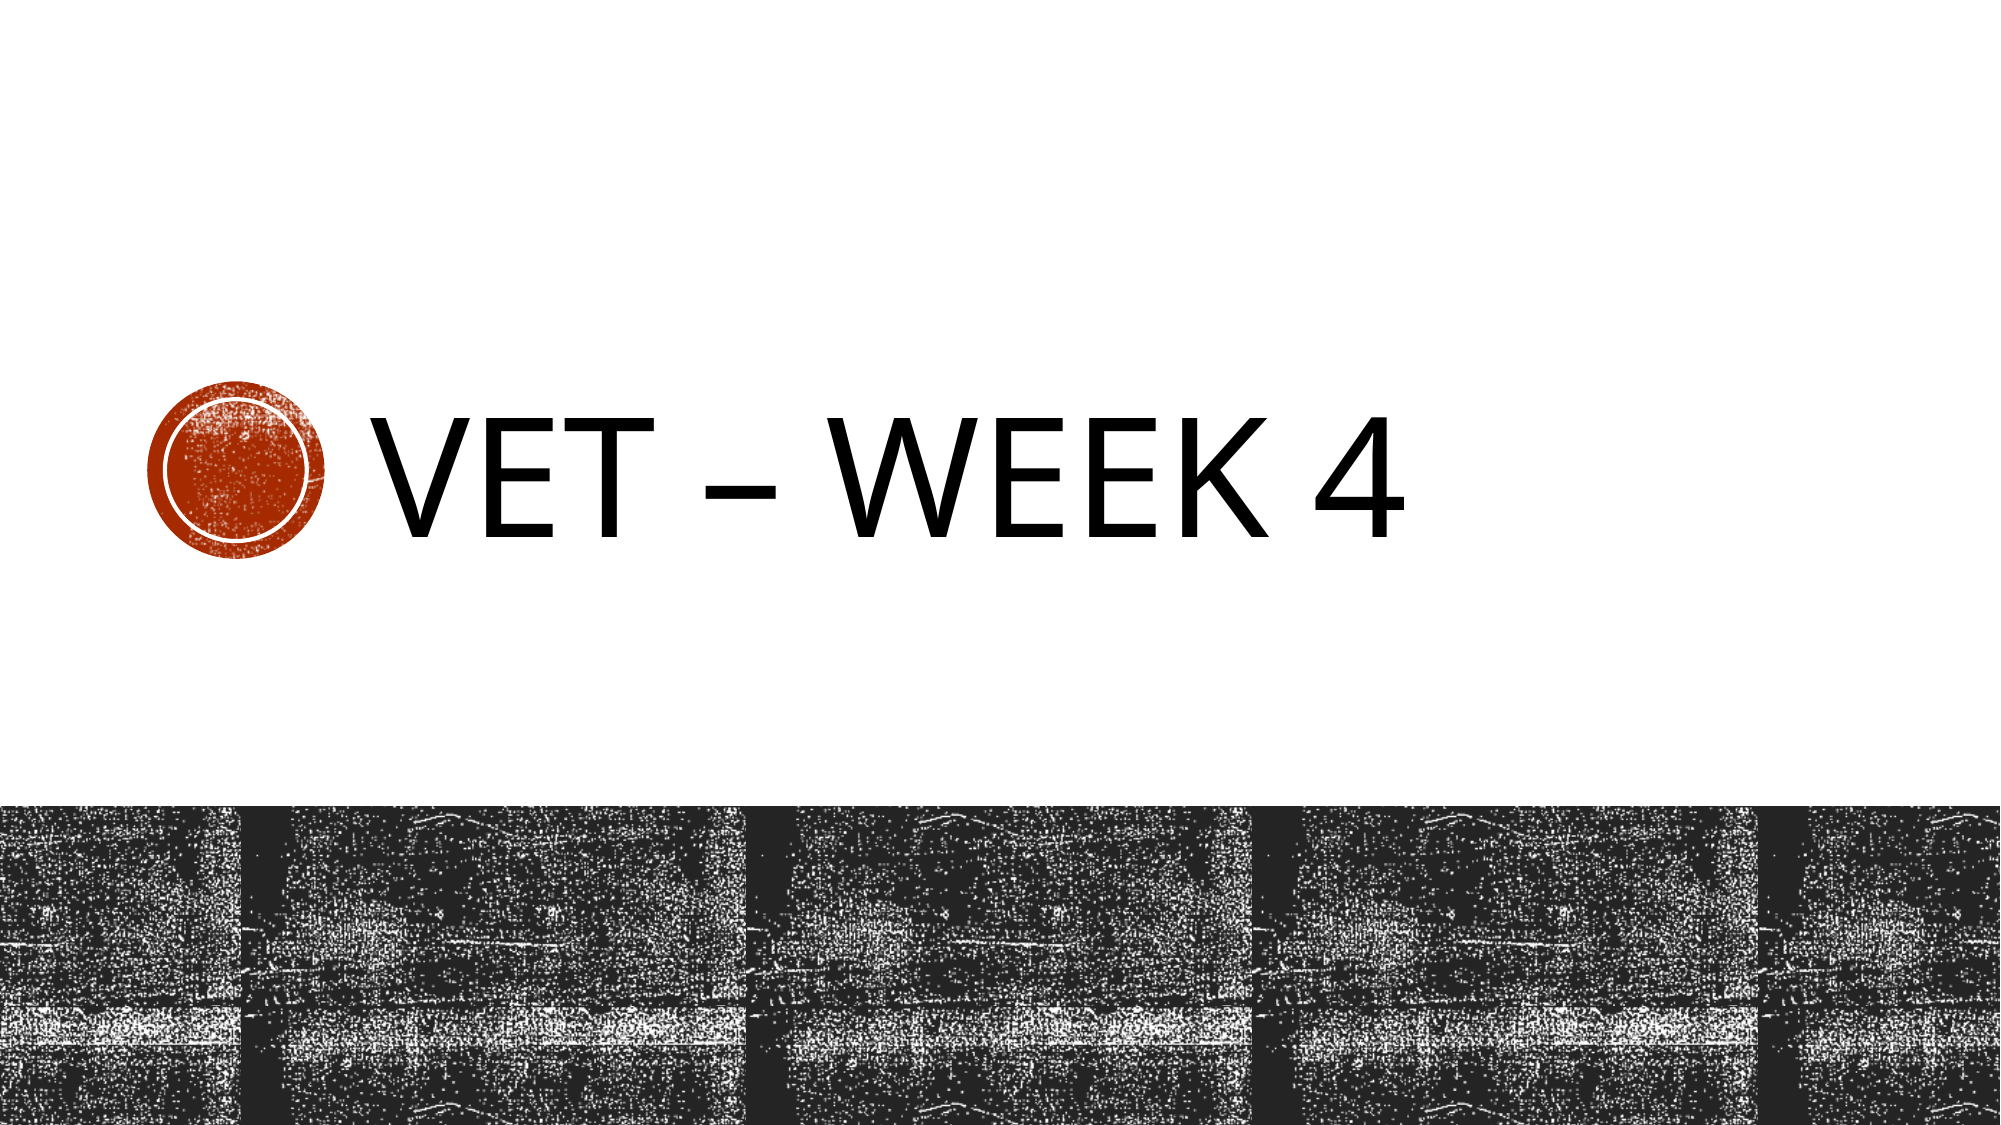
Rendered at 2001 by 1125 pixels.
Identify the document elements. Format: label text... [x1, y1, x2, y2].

title VET – week 4 [355, 201, 1878, 779]
